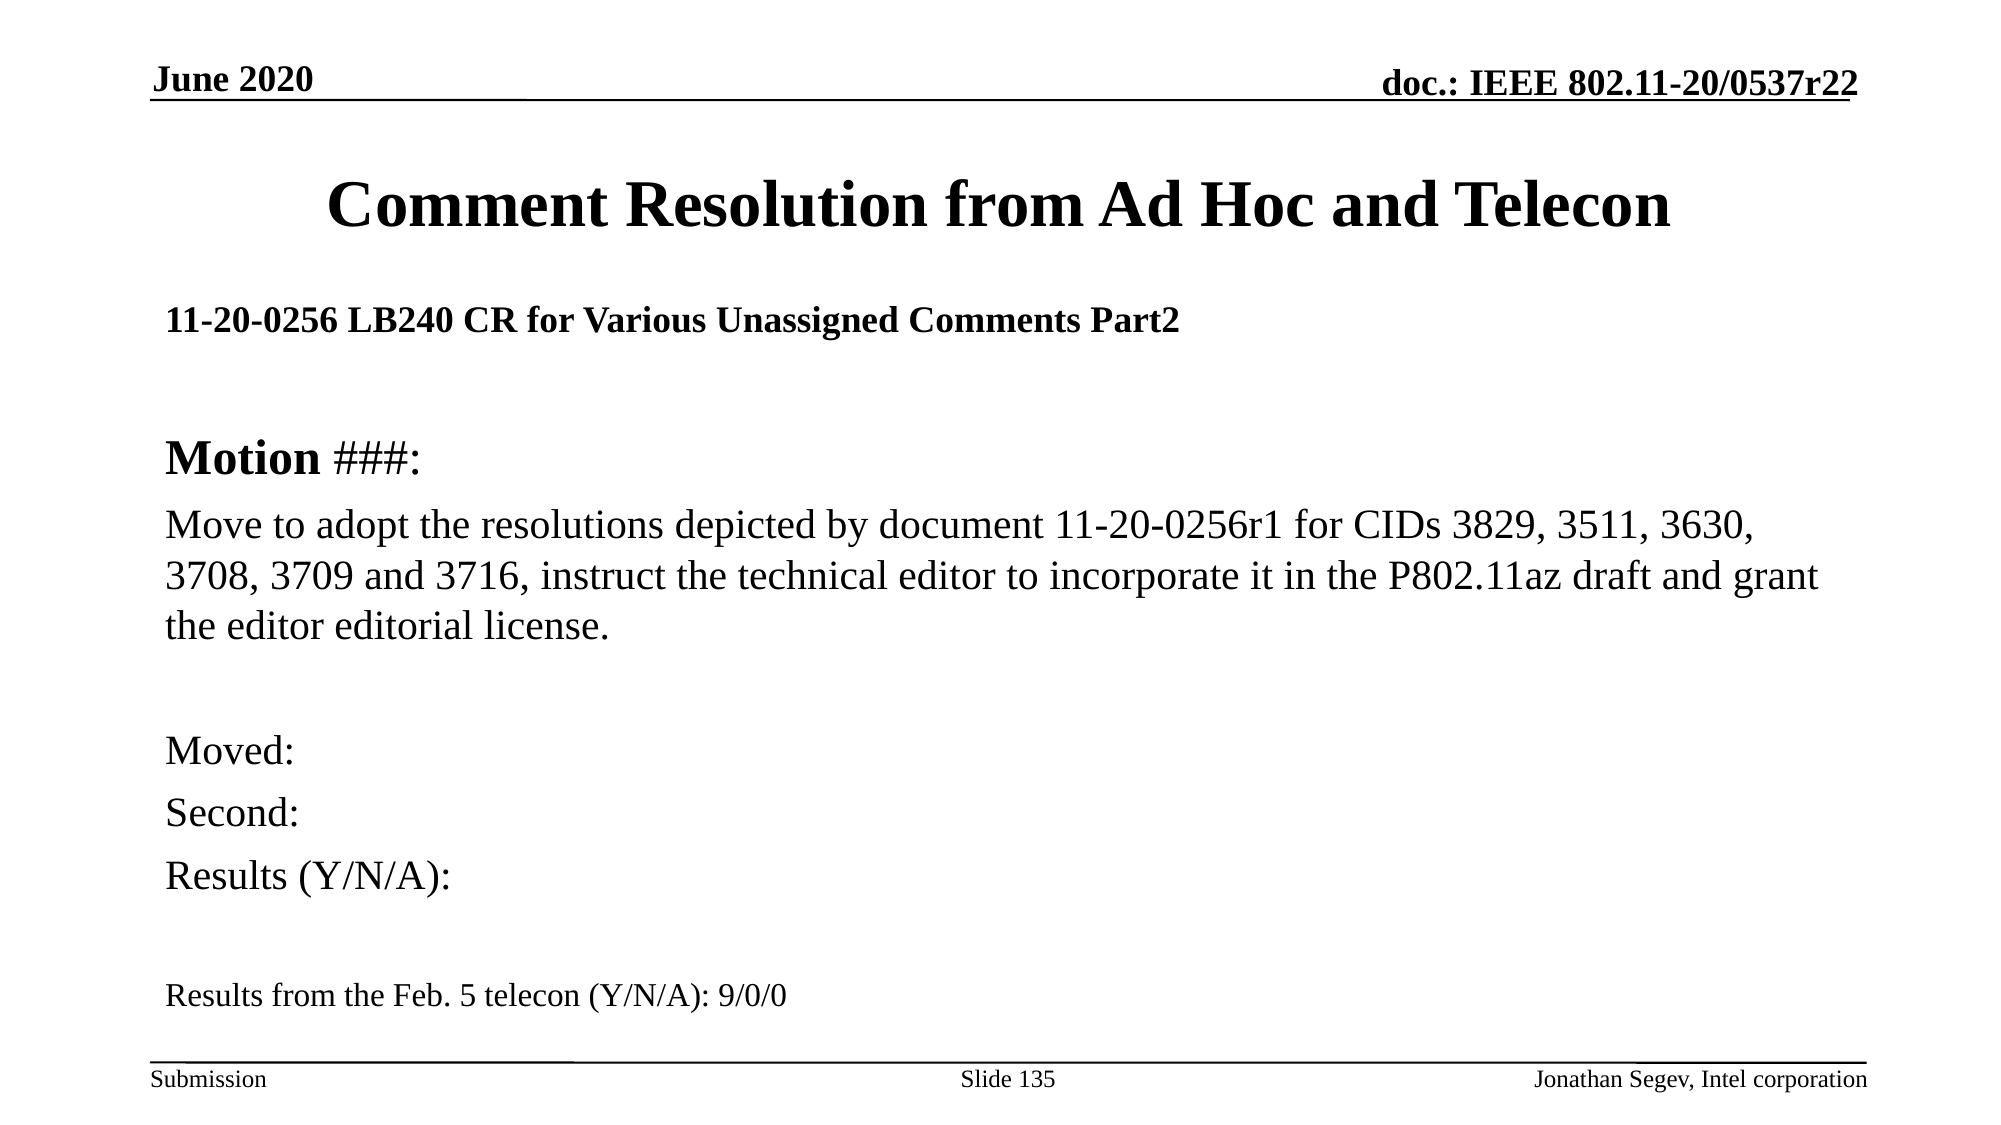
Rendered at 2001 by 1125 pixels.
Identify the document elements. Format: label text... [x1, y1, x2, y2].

footer Jonathan Segev, Intel corporation [1171, 1061, 1869, 1093]
list 11-20-0256 LB240 CR for Various Unassigned Comments Part2 Motion ###: Move to adopt the resolutions depicted by document 11-20-0256r1 for CIDs 3829, 3511, 3630, 3708, 3709 and 3716, instruct the technical editor to incorporate it in the P802.11az draft and grant the editor editorial license. Moved: Second: Results (Y/N/A): Results from the Feb. 5 telecon (Y/N/A): 9/0/0 [149, 286, 1850, 1000]
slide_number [152, 54, 563, 100]
slide_number Slide 135 [950, 1061, 1067, 1123]
title Comment Resolution from Ad Hoc and Telecon [149, 112, 1850, 286]
